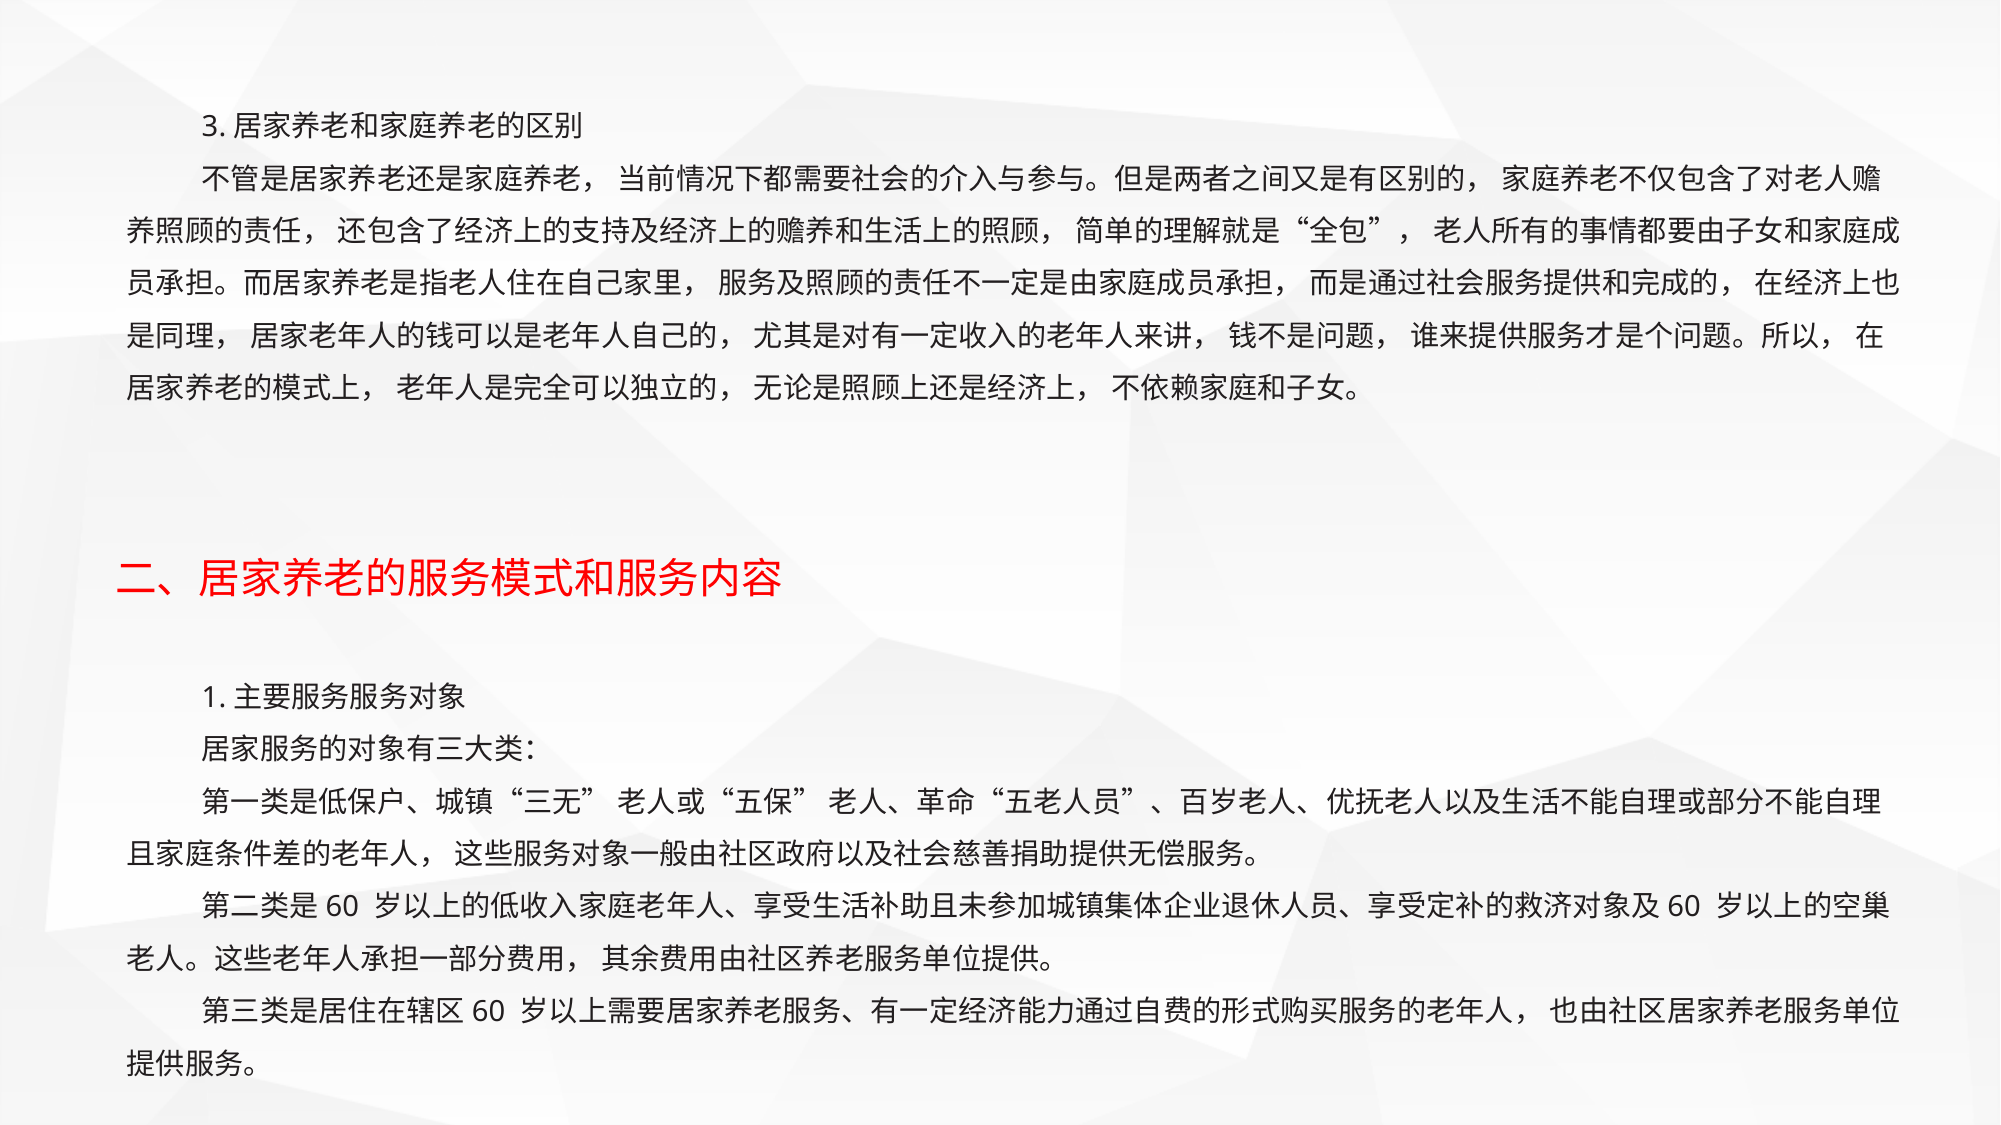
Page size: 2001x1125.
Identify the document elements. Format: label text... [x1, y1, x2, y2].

picture [0, 0, 2000, 1125]
text_box 二、居家养老的服务模式和服务内容 [100, 544, 1188, 610]
text_box 1.主要服务服务对象 居家服务的对象有三大类： 第一类是低保户、城镇“三无” 老人或“五保” 老人、革命“五老人员”、百岁老人、优抚老人以及生活不能自理或部分不能自理且家庭条件差的老年人， 这些服务对象一般由社区政府以及社会慈善捐助提供无偿服务。 第二类是60 岁以上的低收入家庭老年人、享受生活补助且未参加城镇集体企业退休人员、享受定补的救济对象及60 岁以上的空巢老人。这些老年人承担一部分费用， 其余费用由社区养老服务单位提供。 第三类是居住在辖区60 岁以上需要居家养老服务、有一定经济能力通过自费的形式购买服务的老年人， 也由社区居家养老服务单位提供服务。 [111, 653, 1926, 1088]
text_box 3.居家养老和家庭养老的区别 不管是居家养老还是家庭养老， 当前情况下都需要社会的介入与参与。但是两者之间又是有区别的， 家庭养老不仅包含了对老人赡养照顾的责任， 还包含了经济上的支持及经济上的赡养和生活上的照顾， 简单的理解就是“全包”， 老人所有的事情都要由子女和家庭成员承担。而居家养老是指老人住在自己家里， 服务及照顾的责任不一定是由家庭成员承担， 而是通过社会服务提供和完成的， 在经济上也是同理， 居家老年人的钱可以是老年人自己的， 尤其是对有一定收入的老年人来讲， 钱不是问题， 谁来提供服务才是个问题。所以， 在居家养老的模式上， 老年人是完全可以独立的， 无论是照顾上还是经济上， 不依赖家庭和子女。 [111, 82, 1926, 412]
